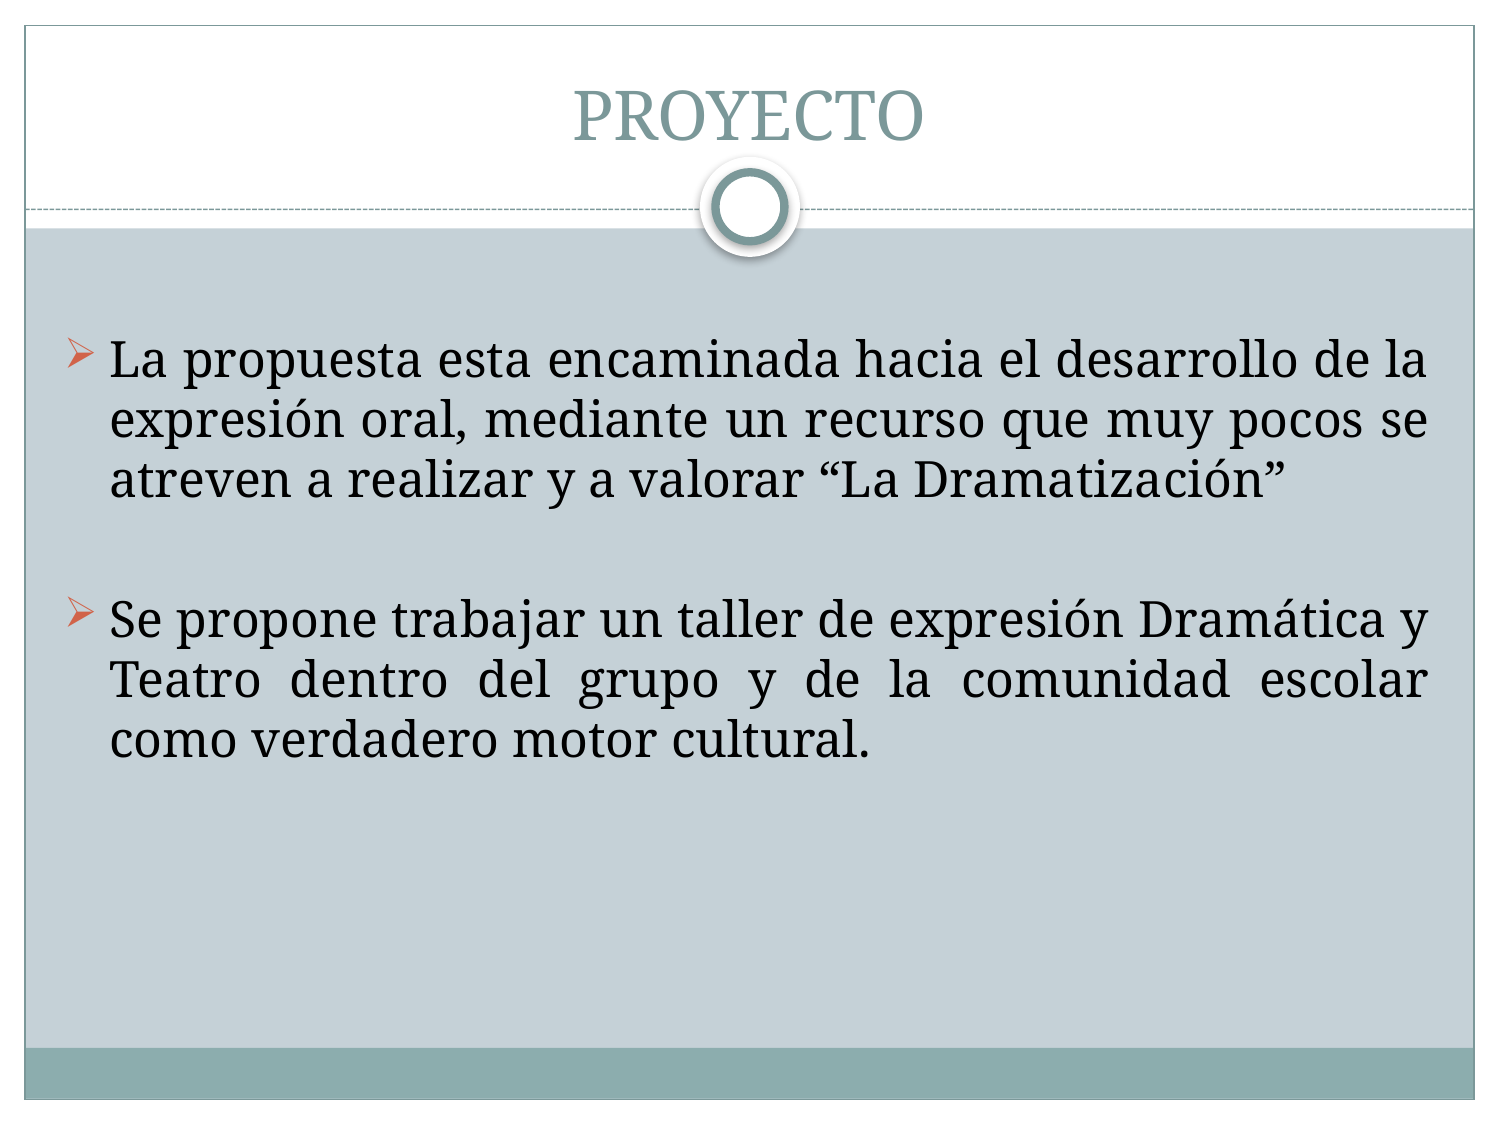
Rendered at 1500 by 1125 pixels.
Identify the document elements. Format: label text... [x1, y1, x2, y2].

title PROYECTO [49, 37, 1450, 162]
list La propuesta esta encaminada hacia el desarrollo de la expresión oral, mediante un recurso que muy pocos se atreven a realizar y a valorar “La Dramatización” Se propone trabajar un taller de expresión Dramática y Teatro dentro del grupo y de la comunidad escolar como verdadero motor cultural. [49, 250, 1445, 1001]
